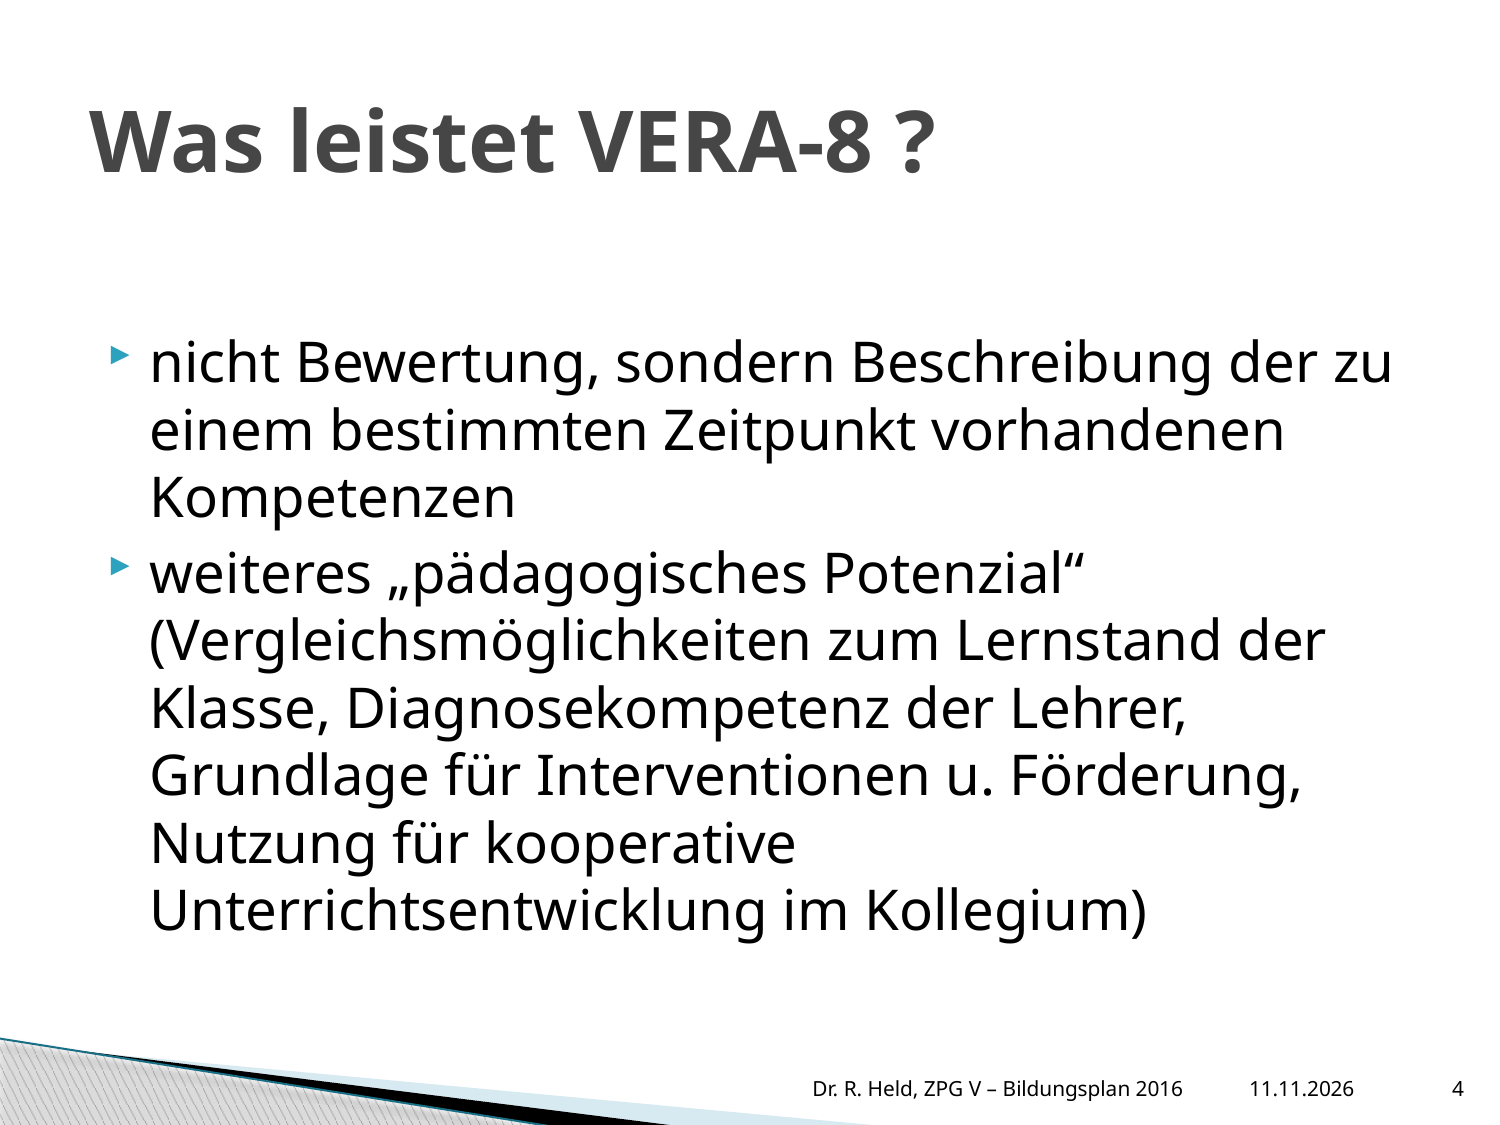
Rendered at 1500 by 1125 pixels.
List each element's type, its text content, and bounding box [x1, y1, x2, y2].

footer Dr. R. Held, ZPG V – Bildungsplan 2016 [797, 1051, 1235, 1112]
list nicht Bewertung, sondern Beschreibung der zu einem bestimmten Zeitpunkt vorhandenen Kompetenzen weiteres „pädagogisches Potenzial“ (Vergleichsmöglichkeiten zum Lernstand der Klasse, Diagnosekompetenz der Lehrer, Grundlage für Interventionen u. Förderung, Nutzung für kooperative Unterrichtsentwicklung im Kollegium) [75, 243, 1425, 986]
title Was leistet VERA-8 ? [75, 45, 1425, 233]
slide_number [1235, 1051, 1399, 1112]
slide_number 4 [1399, 1051, 1479, 1112]
